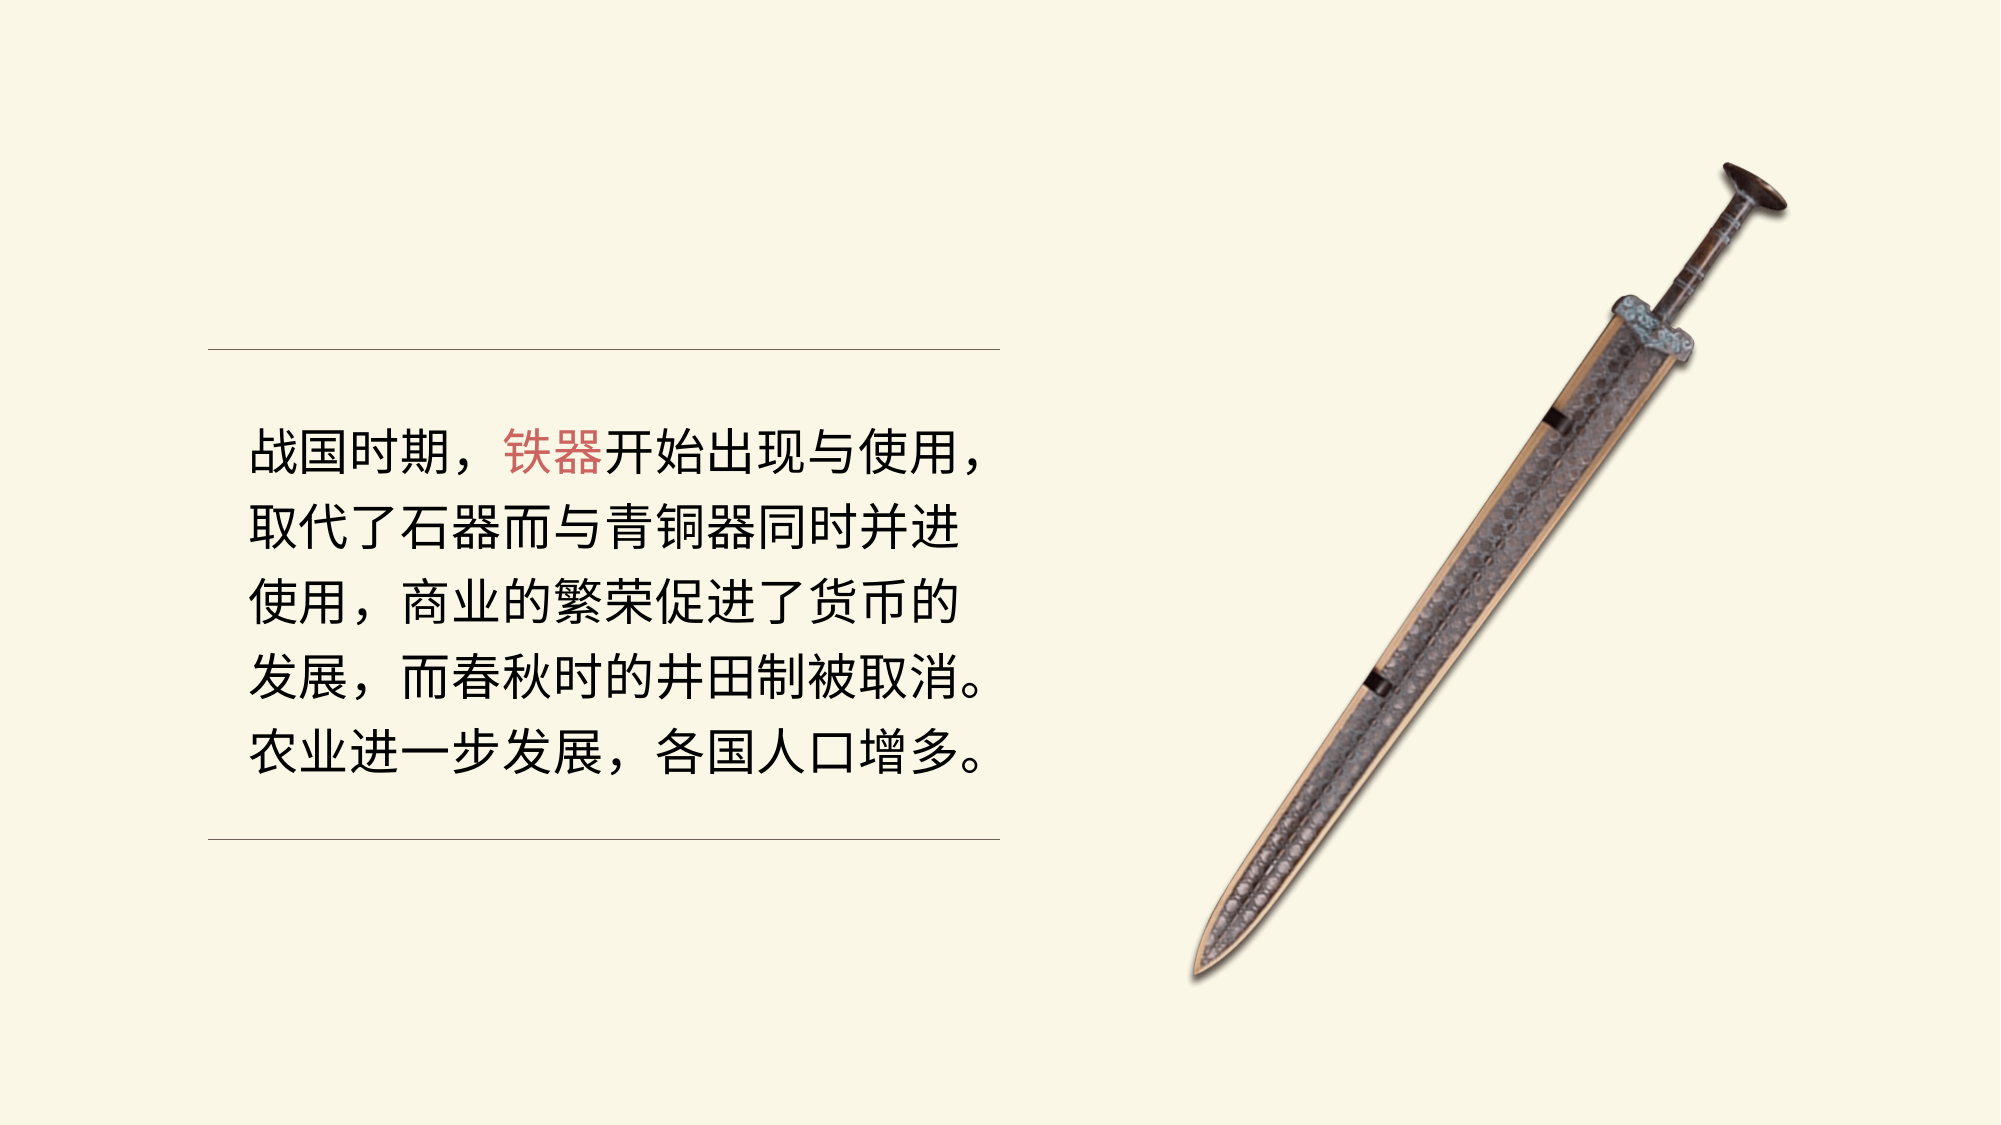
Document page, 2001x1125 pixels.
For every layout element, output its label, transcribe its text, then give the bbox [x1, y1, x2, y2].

text_box 战国时期，铁器开始出现与使用，取代了石器而与青铜器同时并进使用，商业的繁荣促进了货币的发展，而春秋时的井田制被取消。农业进一步发展，各国人口增多。 [233, 397, 975, 788]
picture [969, 123, 2000, 1082]
